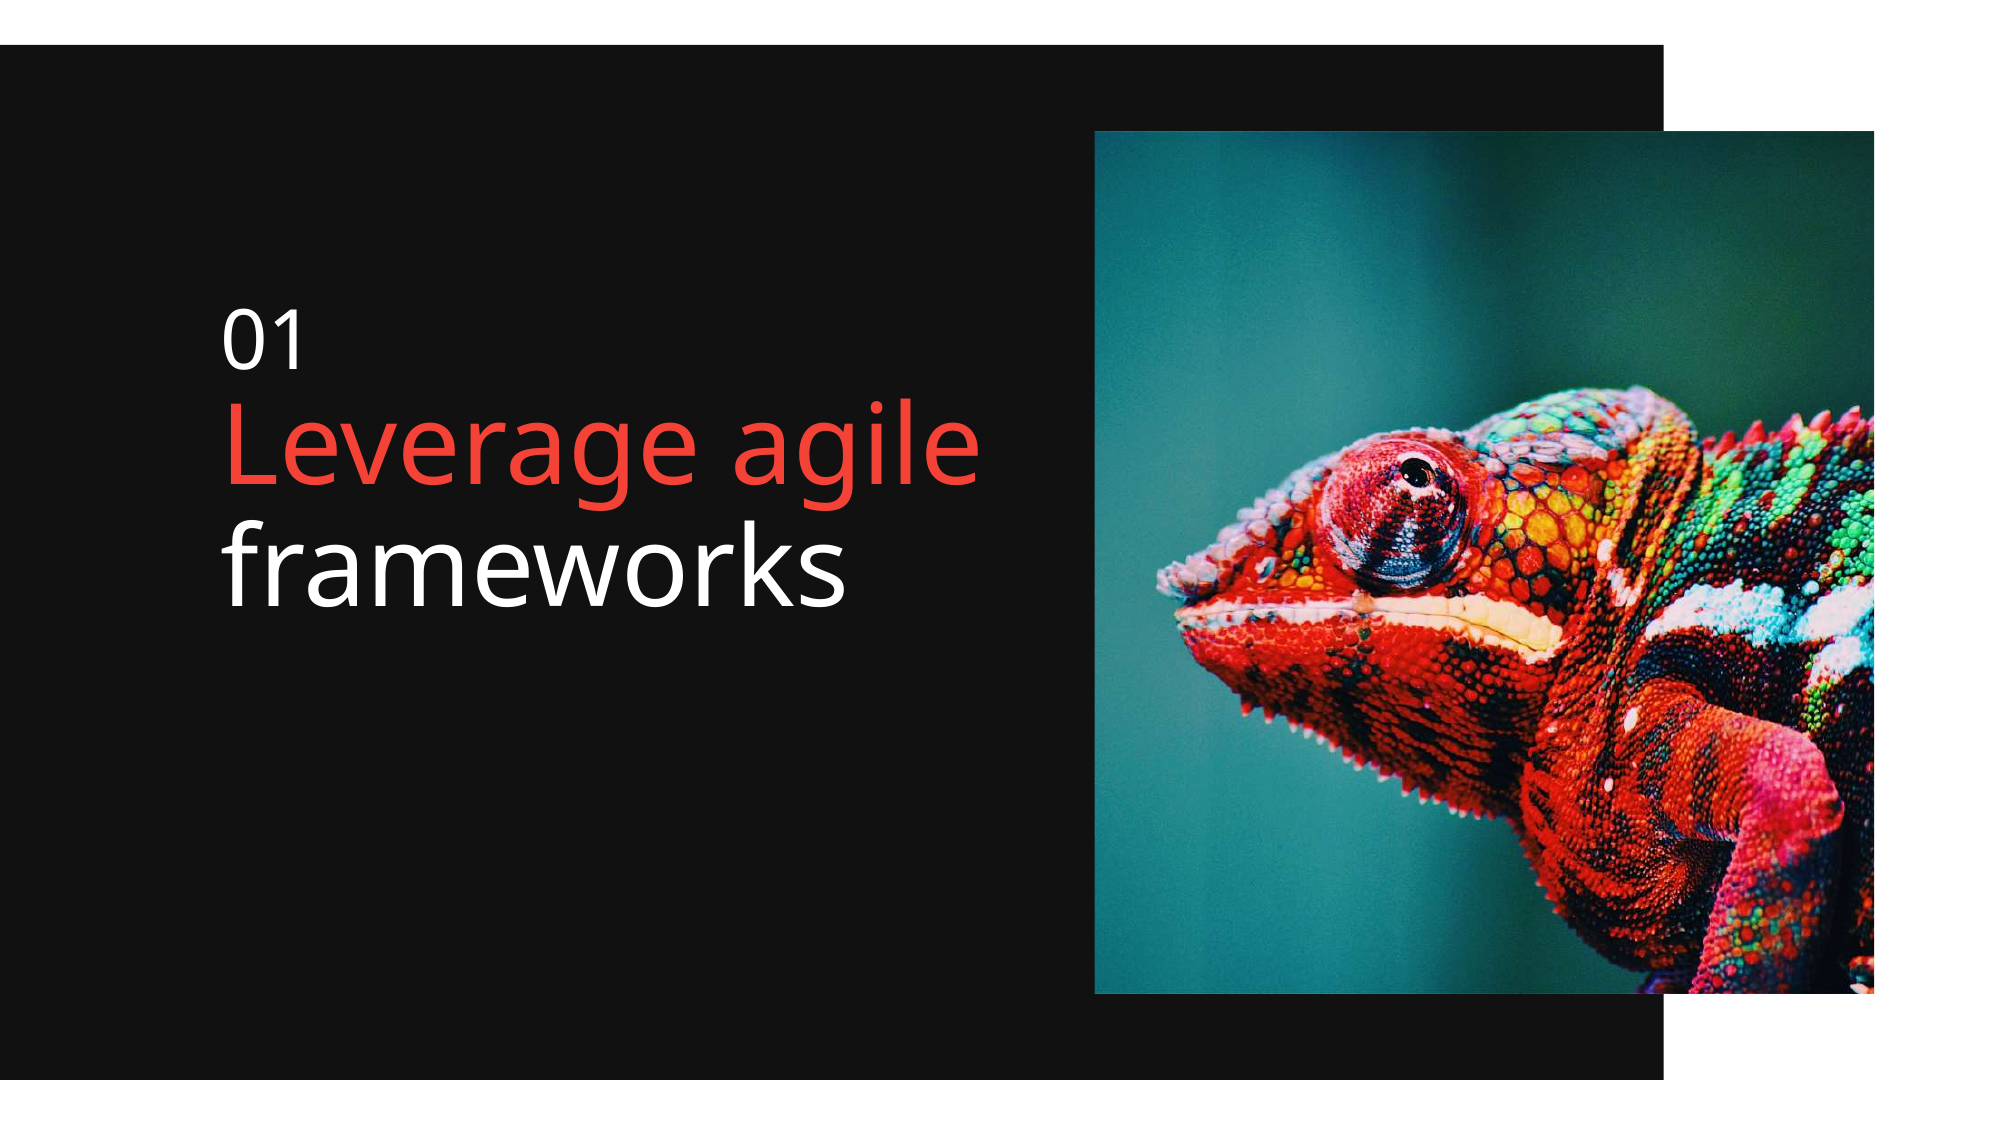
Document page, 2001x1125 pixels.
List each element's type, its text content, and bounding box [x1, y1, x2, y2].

text_box Leverage agile frameworks [220, 387, 1064, 631]
text_box [0, 44, 1665, 1081]
picture [1094, 131, 1875, 994]
text_box 01 [220, 297, 324, 388]
